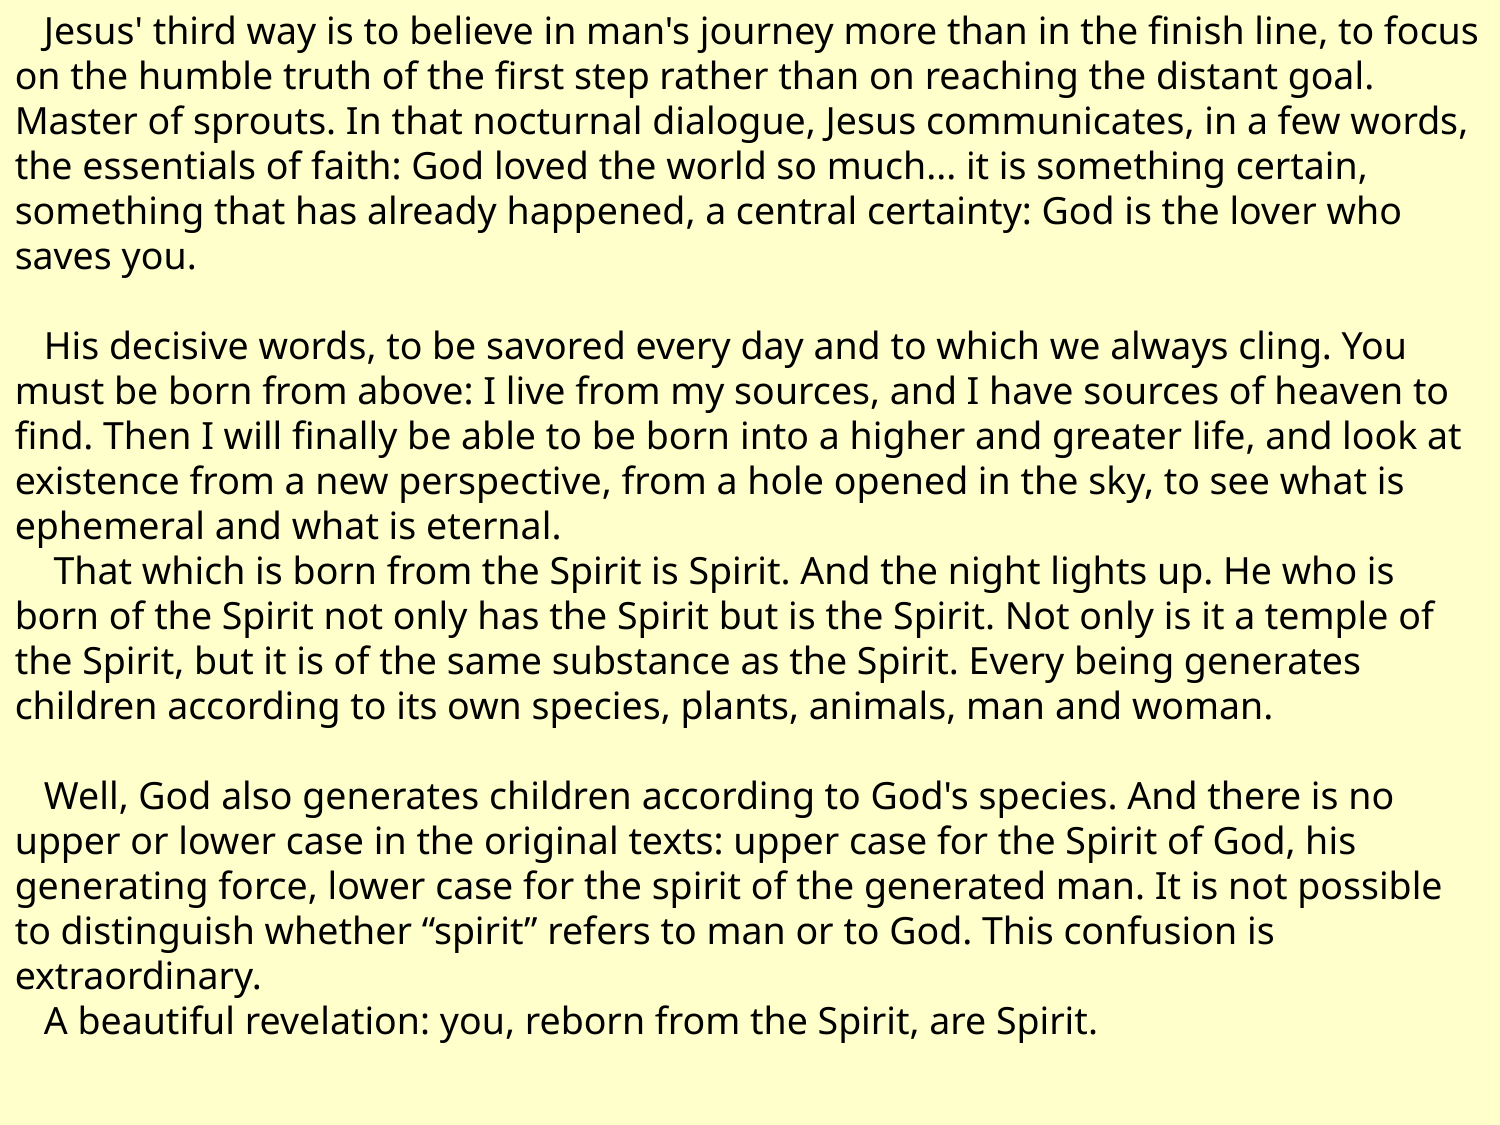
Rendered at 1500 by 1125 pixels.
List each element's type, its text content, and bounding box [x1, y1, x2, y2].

text_box Jesus' third way is to believe in man's journey more than in the finish line, to focus on the humble truth of the first step rather than on reaching the distant goal. Master of sprouts. In that nocturnal dialogue, Jesus communicates, in a few words, the essentials of faith: God loved the world so much... it is something certain, something that has already happened, a central certainty: God is the lover who saves you. His decisive words, to be savored every day and to which we always cling. You must be born from above: I live from my sources, and I have sources of heaven to find. Then I will finally be able to be born into a higher and greater life, and look at existence from a new perspective, from a hole opened in the sky, to see what is ephemeral and what is eternal. That which is born from the Spirit is Spirit. And the night lights up. He who is born of the Spirit not only has the Spirit but is the Spirit. Not only is it a temple of the Spirit, but it is of the same substance as the Spirit. Every being generates children according to its own species, plants, animals, man and woman. Well, God also generates children according to God's species. And there is no upper or lower case in the original texts: upper case for the Spirit of God, his generating force, lower case for the spirit of the generated man. It is not possible to distinguish whether “spirit” refers to man or to God. This confusion is extraordinary. A beautiful revelation: you, reborn from the Spirit, are Spirit. [0, 0, 1500, 1050]
